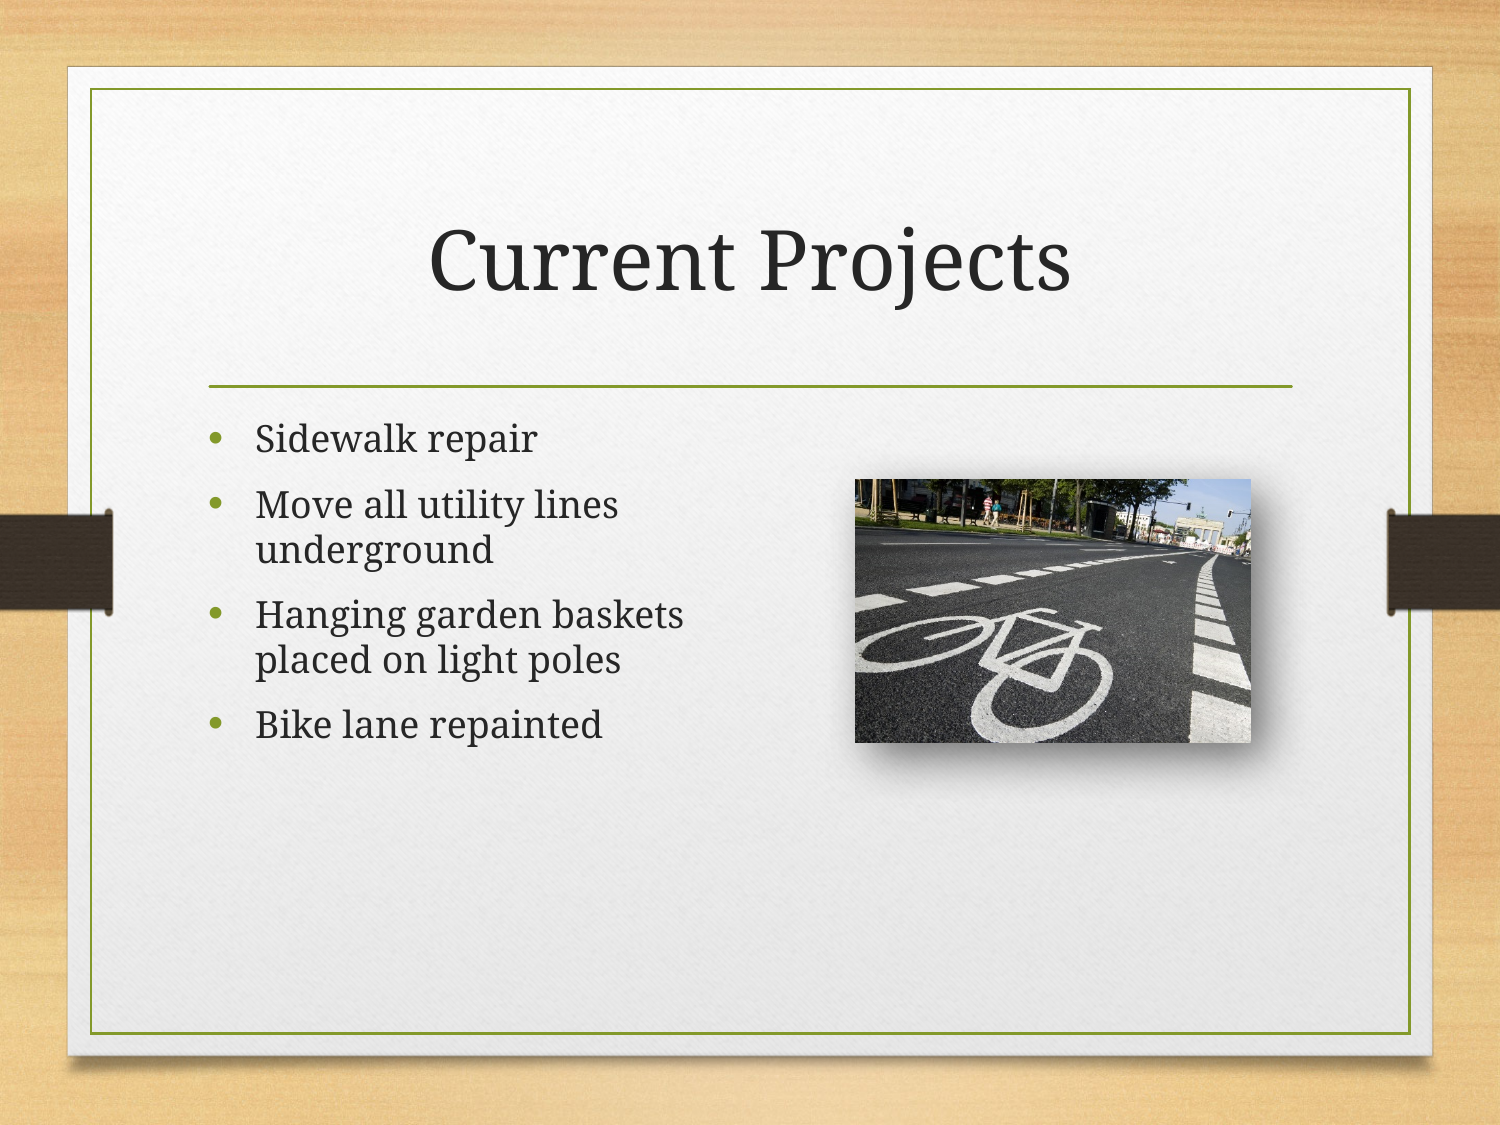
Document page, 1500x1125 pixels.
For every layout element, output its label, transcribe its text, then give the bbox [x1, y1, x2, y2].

list Sidewalk repair Move all utility lines underground Hanging garden baskets placed on light poles Bike lane repainted [193, 408, 741, 974]
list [854, 479, 1251, 744]
title Current Projects [193, 150, 1309, 365]
picture [0, 0, 1500, 1125]
